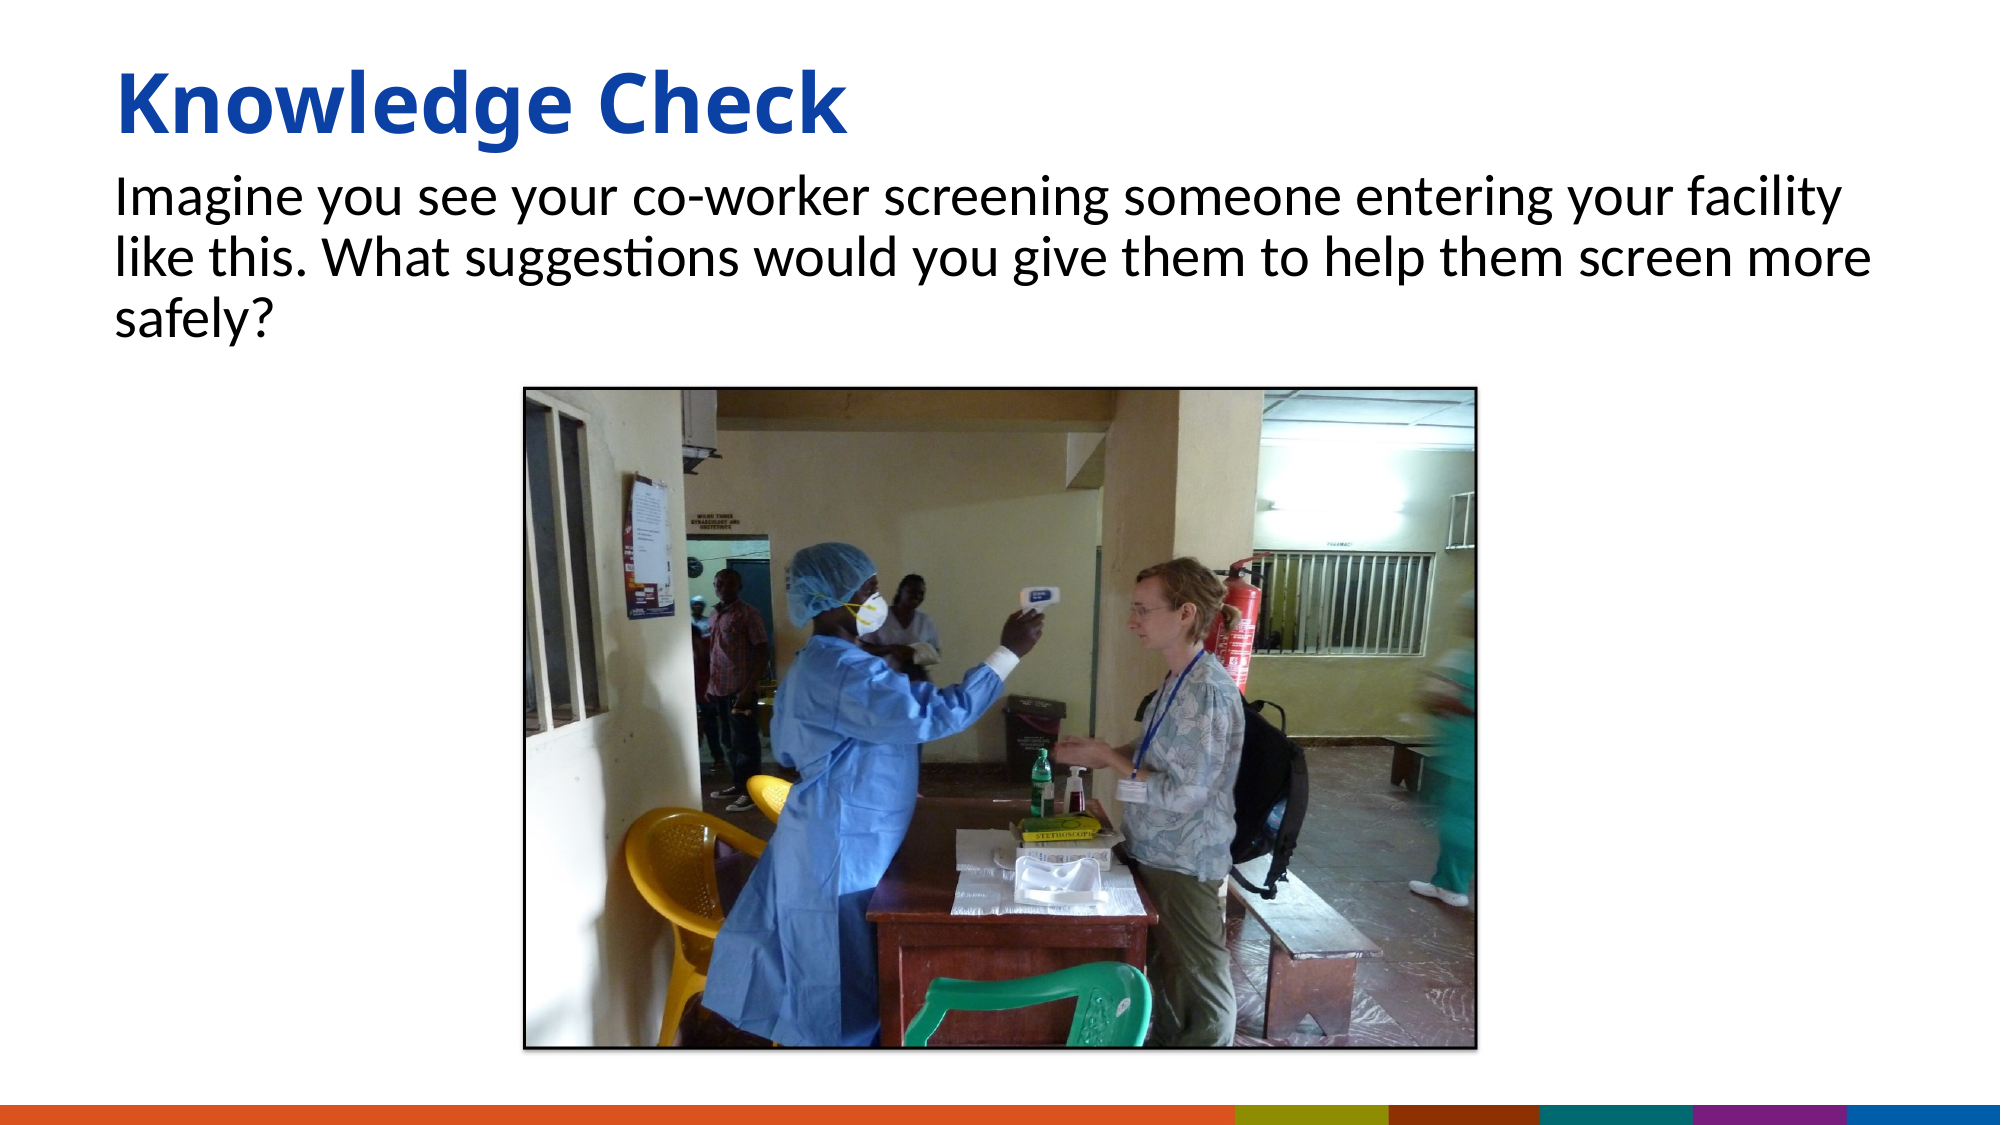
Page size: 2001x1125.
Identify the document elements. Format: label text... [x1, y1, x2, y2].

title Knowledge Check [99, 45, 1900, 157]
picture [0, 1105, 2000, 1125]
list Imagine you see your co-worker screening someone entering your facility like this. What suggestions would you give them to help them screen more safely? [99, 157, 1900, 843]
picture [516, 381, 1484, 1059]
